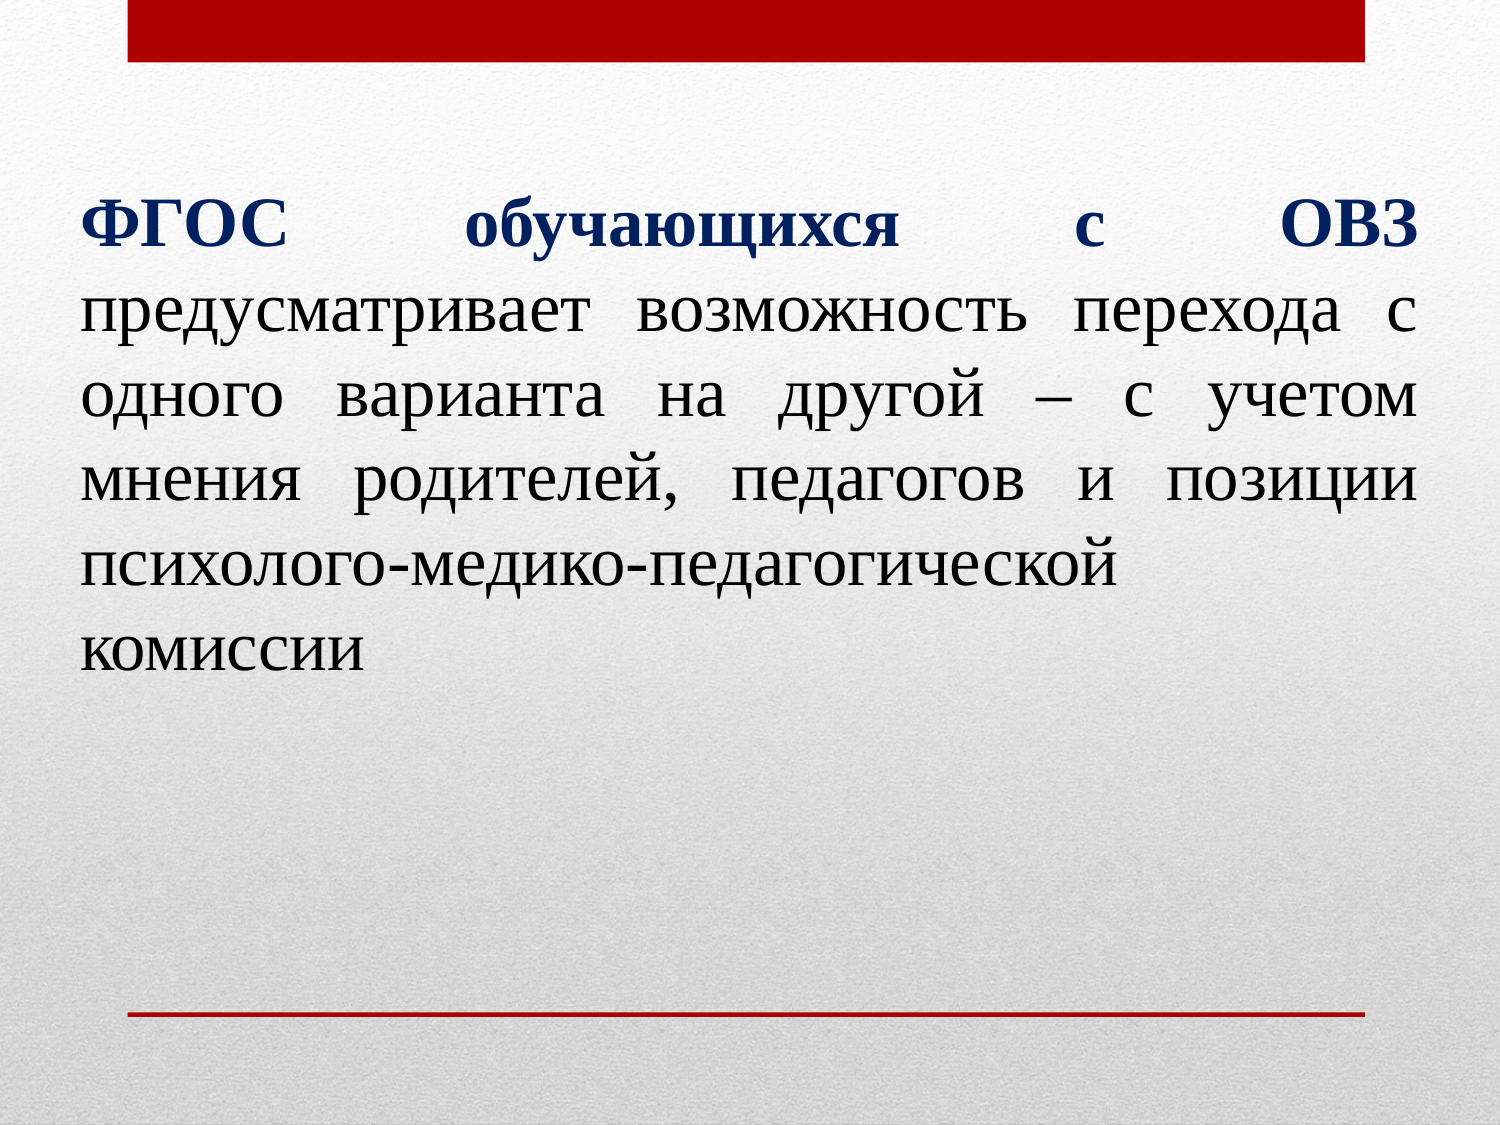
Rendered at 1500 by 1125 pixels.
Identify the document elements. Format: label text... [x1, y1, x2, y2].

title ФГОС обучающихся с ОВЗ предусматривает возможность перехода с одного варианта на другой – с учетом мнения родителей, педагогов и позиции психолого-медико-педагогической комиссии [64, 101, 1436, 693]
